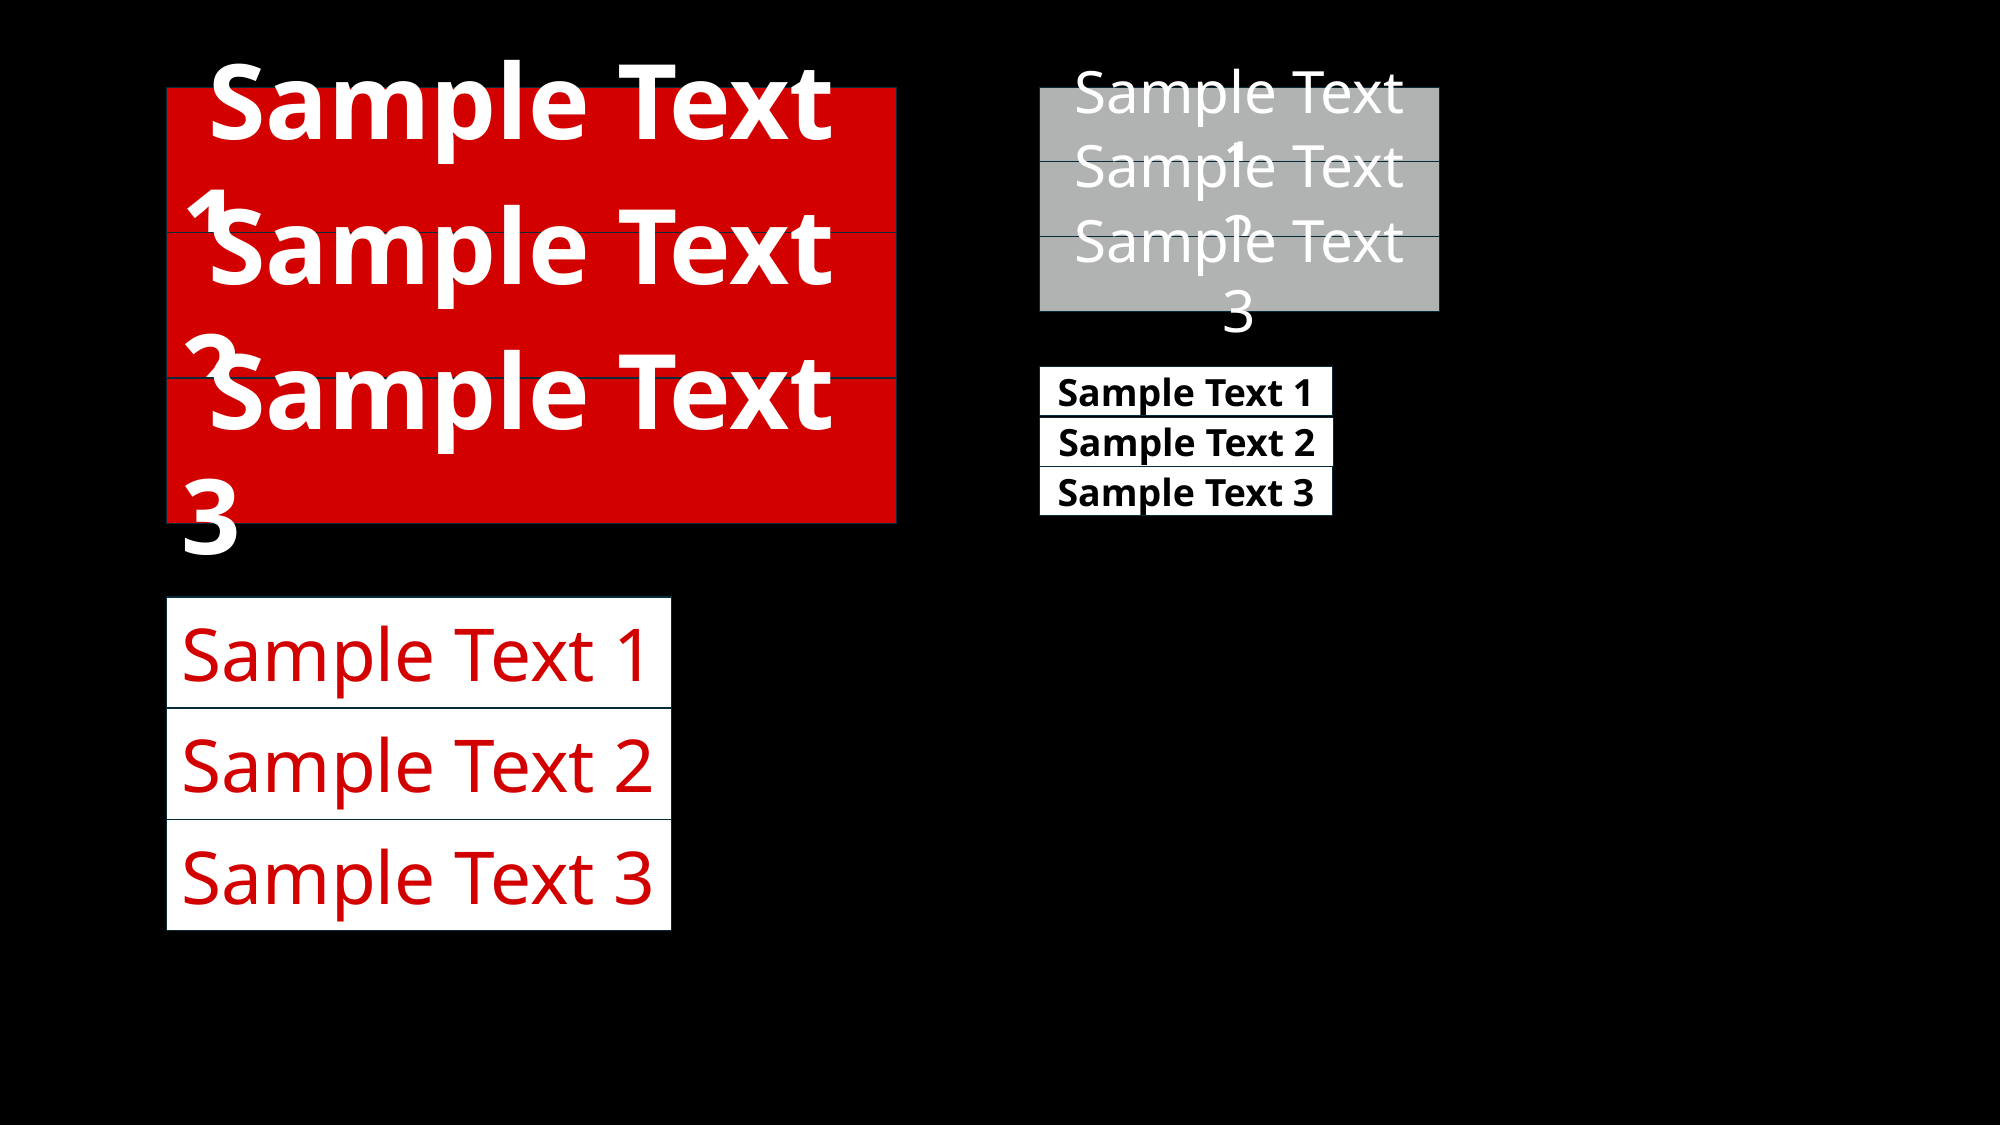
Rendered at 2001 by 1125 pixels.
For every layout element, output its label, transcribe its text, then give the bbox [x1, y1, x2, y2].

text_box Sample Text 2 [1038, 416, 1335, 468]
text_box Sample Text 3 [1038, 465, 1334, 517]
text_box Sample Text 2 [165, 706, 673, 818]
text_box Sample Text 3 [165, 376, 898, 525]
text_box Sample Text 1 [1038, 365, 1334, 416]
text_box Sample Text 3 [1038, 235, 1441, 313]
text_box Sample Text 1 [1038, 86, 1441, 160]
text_box Sample Text 1 [165, 595, 673, 706]
text_box Sample Text 2 [1038, 160, 1441, 235]
text_box Sample Text 2 [165, 231, 898, 376]
text_box Sample Text 1 [165, 86, 898, 231]
text_box Sample Text 3 [165, 818, 673, 932]
